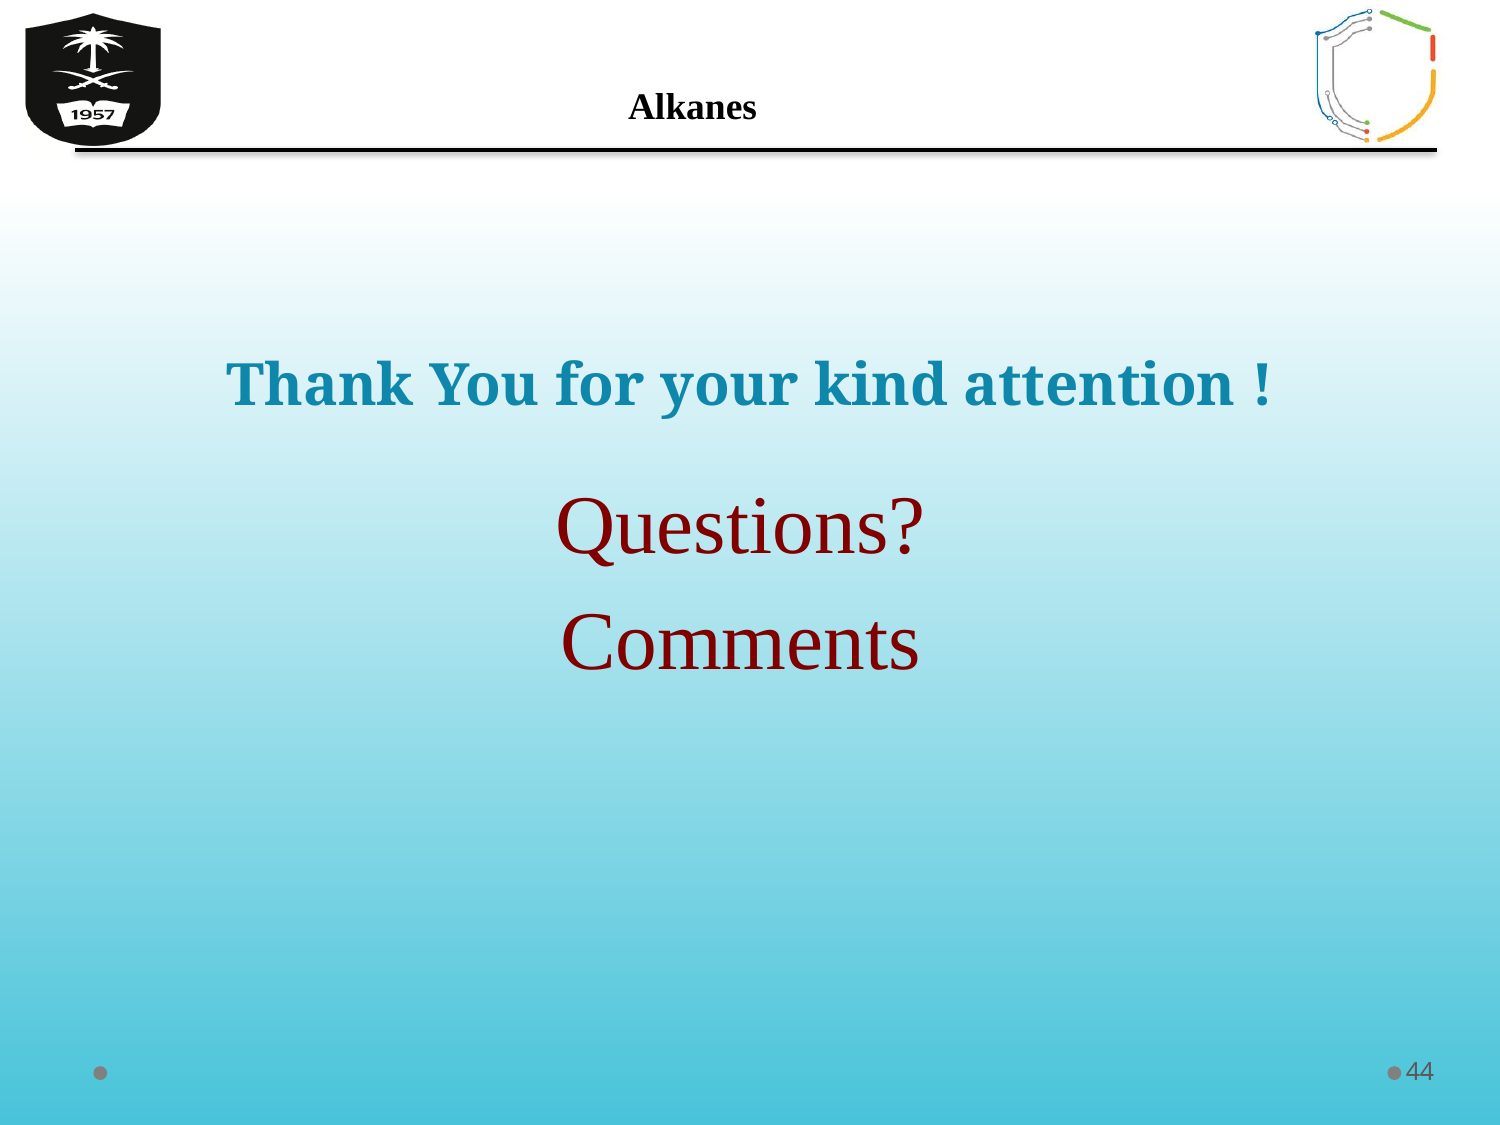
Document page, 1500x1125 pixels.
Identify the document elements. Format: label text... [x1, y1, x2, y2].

text_box Alkanes [613, 74, 773, 135]
picture [1287, 0, 1463, 165]
subtitle Questions? Comments [437, 462, 1044, 776]
title Thank You for your kind attention ! [112, 275, 1388, 425]
picture [24, 12, 163, 151]
slide_number 44 [1401, 1042, 1494, 1103]
